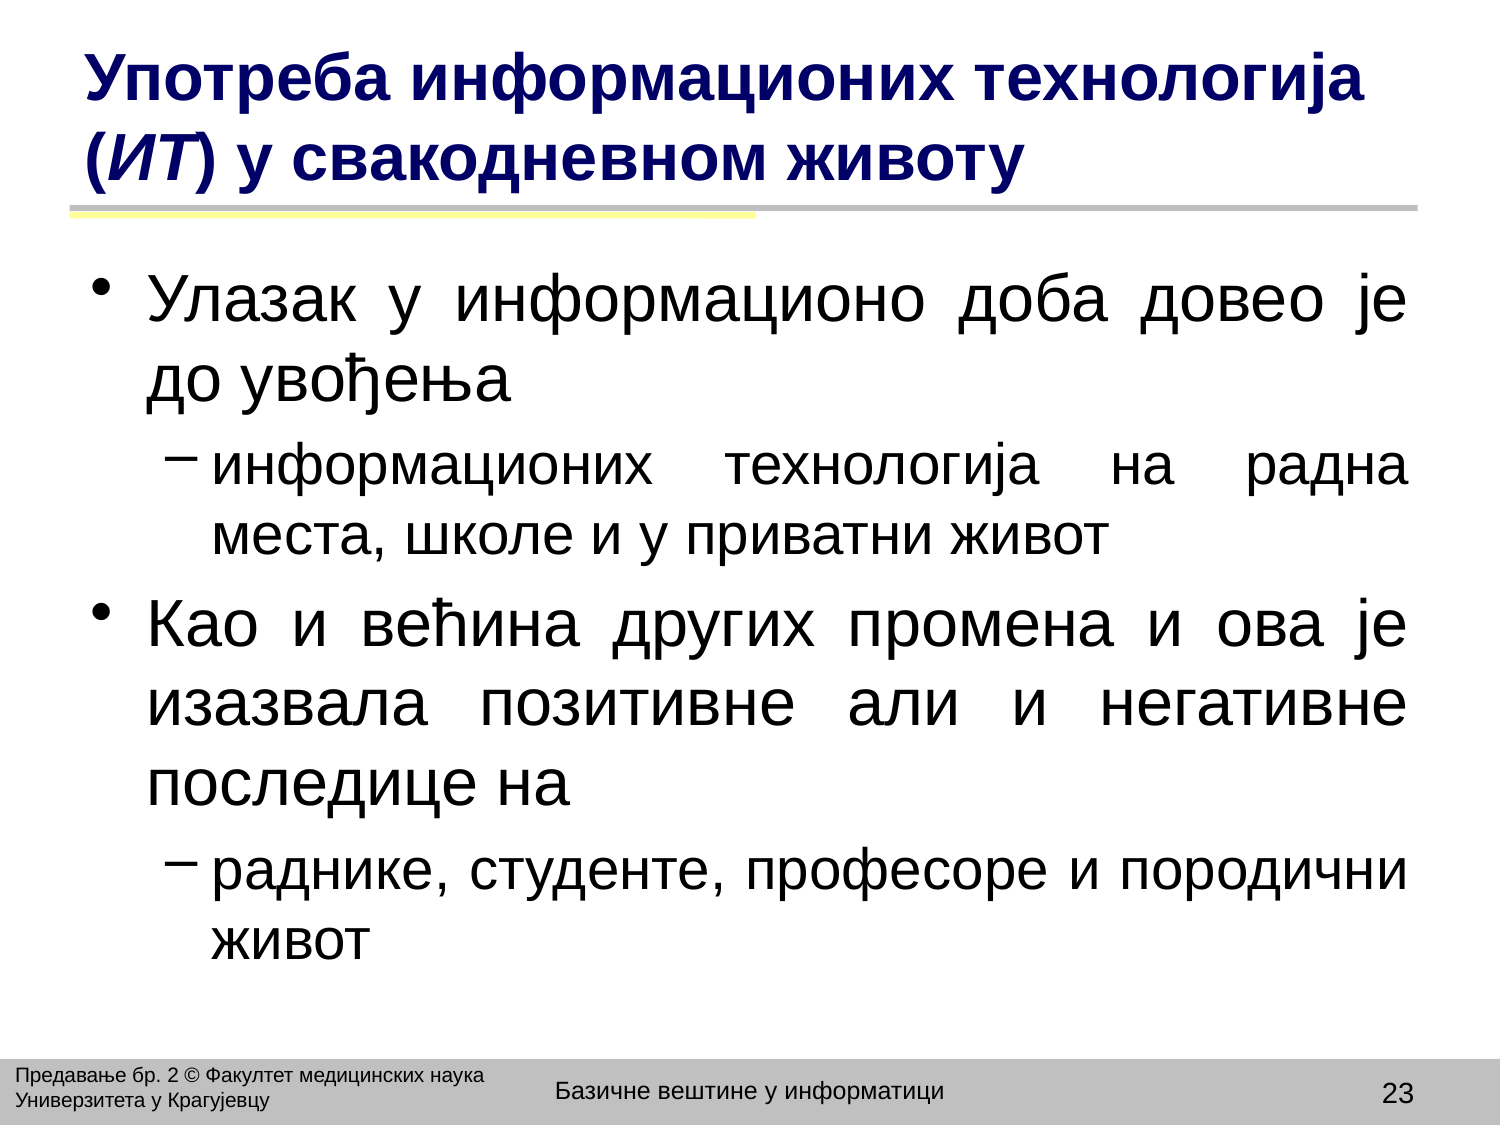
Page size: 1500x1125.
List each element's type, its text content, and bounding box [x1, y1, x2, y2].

list Улазак у информационо доба довео је до увођења информационих технологија на радна места, школе и у приватни живот Као и већина других промена и ова је изазвала позитивне али и негативне последице на раднике, студенте, професоре и породични живот [74, 246, 1426, 1023]
footer Базичне вештине у информатици [512, 1066, 988, 1125]
slide_number Предавање бр. 2 © Факултет медицинских наука Универзитета у Крагујевцу [0, 1053, 607, 1108]
title Употреба информационих технологија (ИТ) у свакодневном животу [69, 19, 1426, 208]
slide_number 23 [1079, 1066, 1430, 1125]
